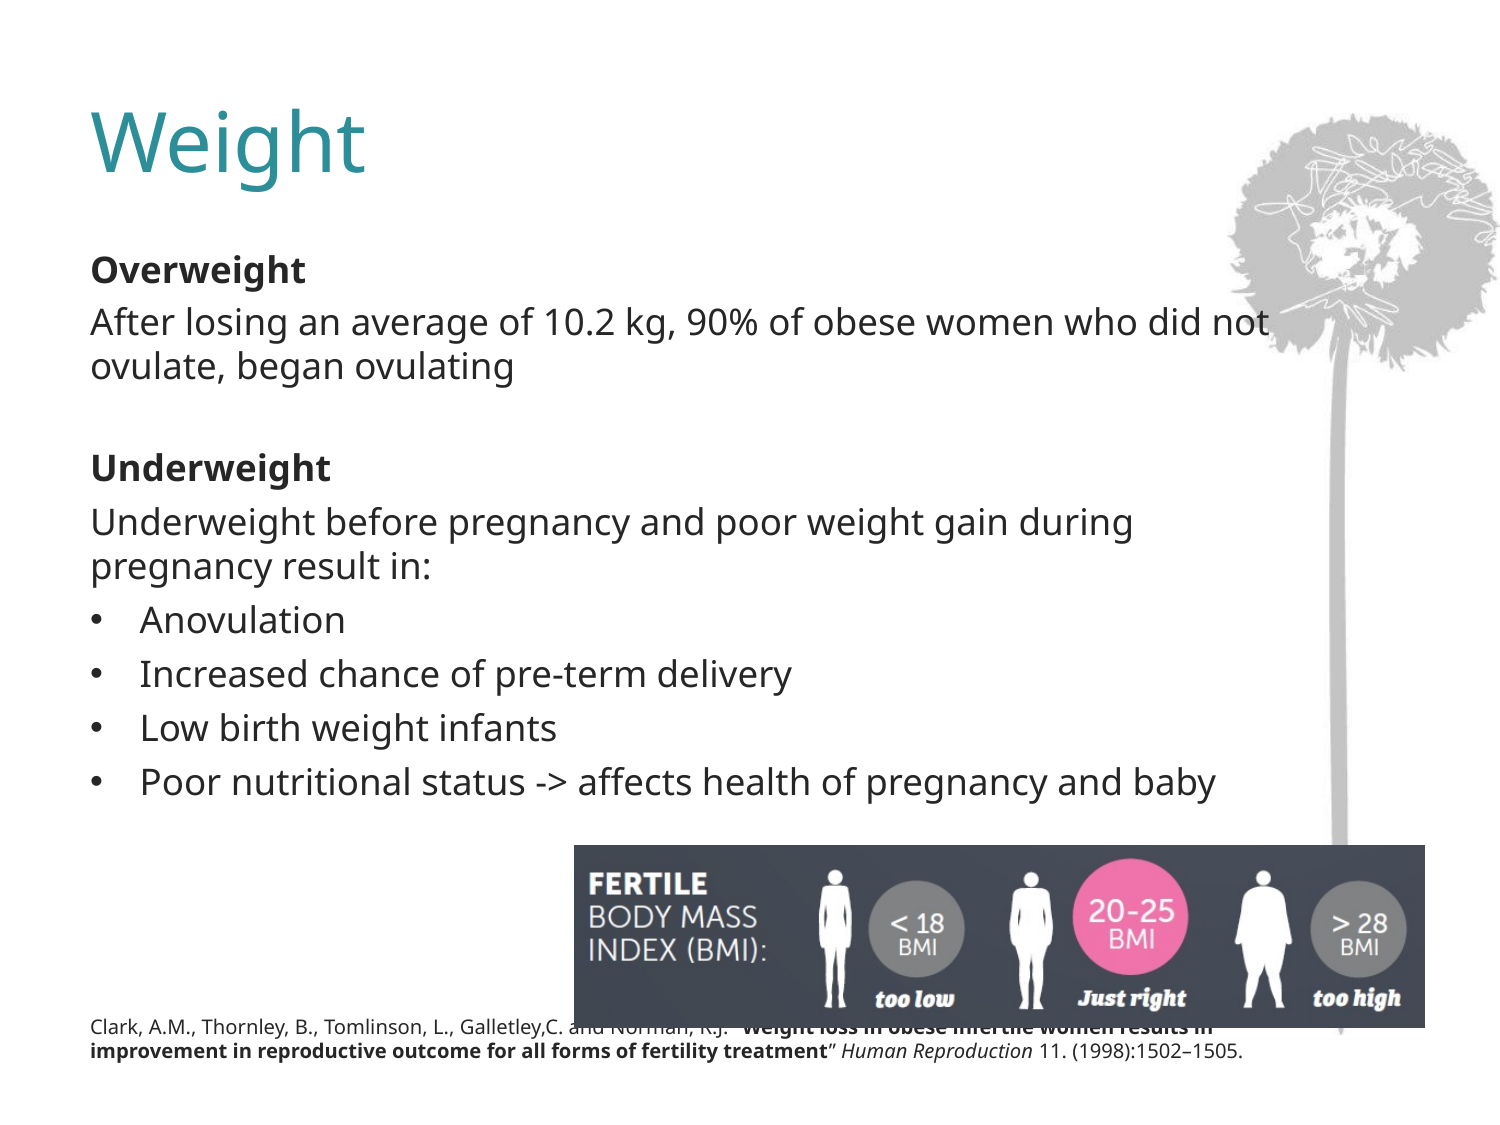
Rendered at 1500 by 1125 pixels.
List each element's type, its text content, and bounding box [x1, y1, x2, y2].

list Overweight After losing an average of 10.2 kg, 90% of obese women who did not ovulate, began ovulating Underweight Underweight before pregnancy and poor weight gain during pregnancy result in: Anovulation Increased chance of pre-term delivery Low birth weight infants Poor nutritional status -> affects health of pregnancy and baby Clark, A.M., Thornley, B., Tomlinson, L., Galletley,C. and Norman, R.J. “Weight loss in obese infertile women results in improvement in reproductive outcome for all forms of fertility treatment” Human Reproduction 11. (1998):1502–1505. [75, 208, 1306, 1094]
picture [574, 113, 1500, 1035]
title Weight [75, 45, 1425, 233]
